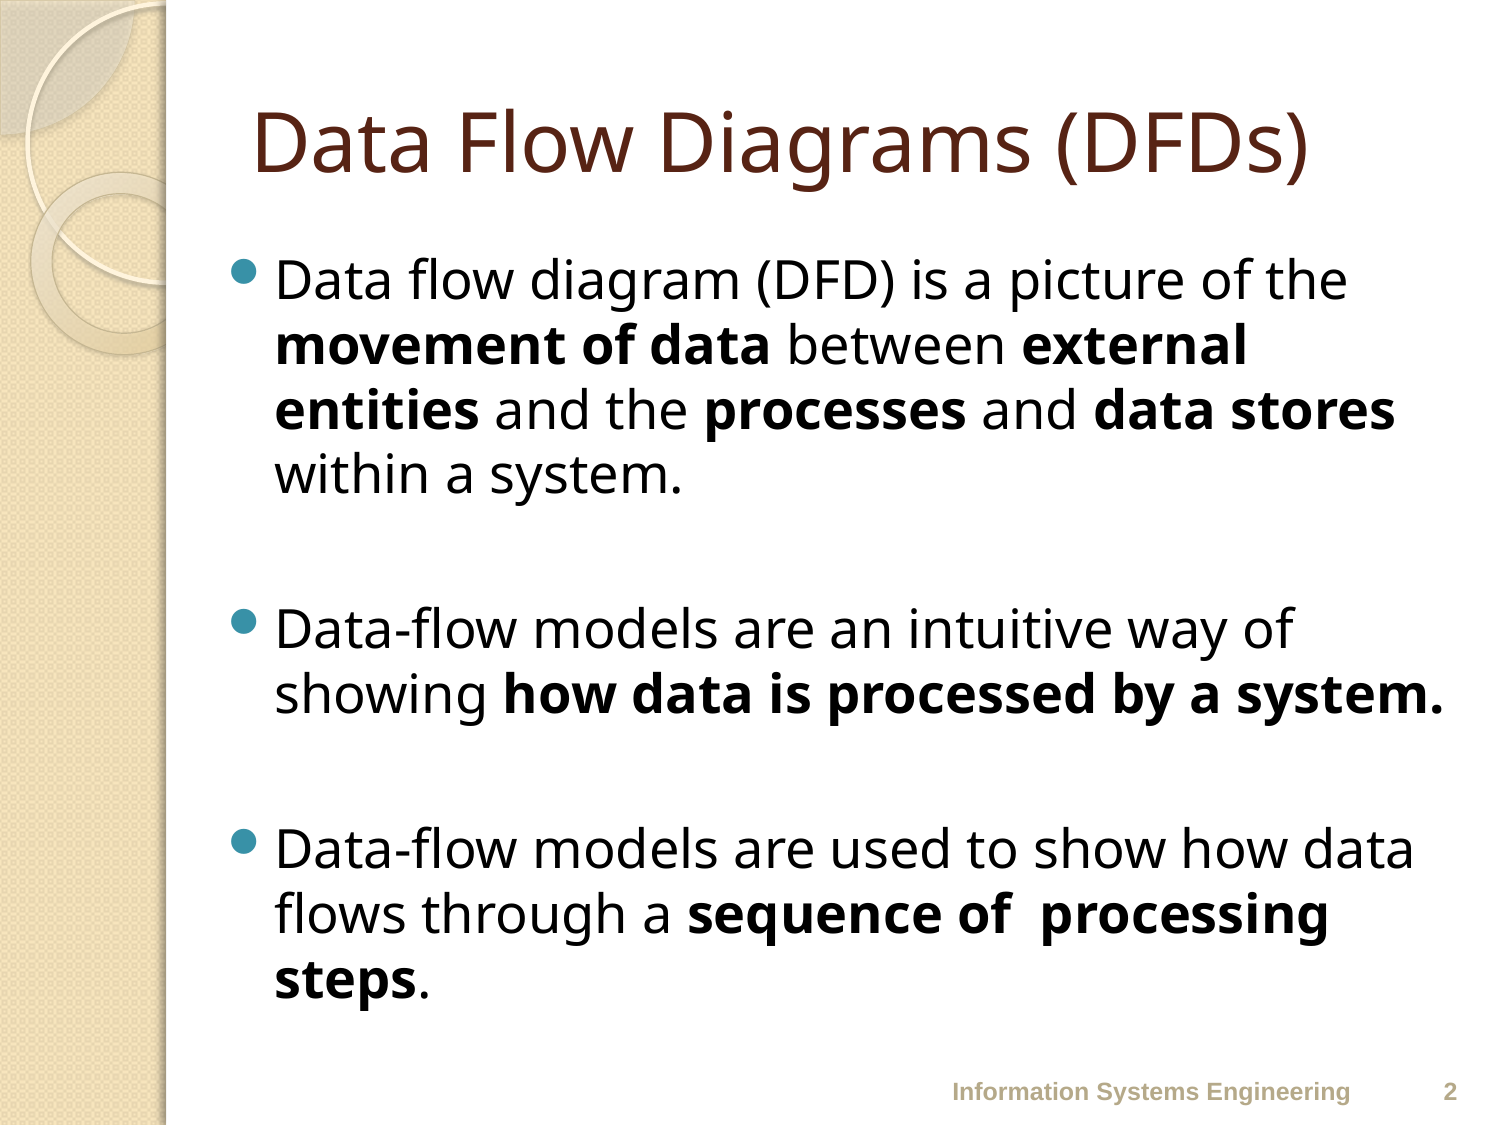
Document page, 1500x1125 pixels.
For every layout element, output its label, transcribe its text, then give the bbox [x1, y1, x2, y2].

title Data Flow Diagrams (DFDs) [235, 45, 1466, 233]
list Data flow diagram (DFD) is a picture of the movement of data between external entities and the processes and data stores within a system. Data-flow models are an intuitive way of showing how data is processed by a system. Data-flow models are used to show how data flows through a sequence of processing steps. [198, 237, 1466, 1079]
slide_number 2 [1413, 1034, 1488, 1113]
footer Information Systems Engineering [937, 1034, 1413, 1113]
